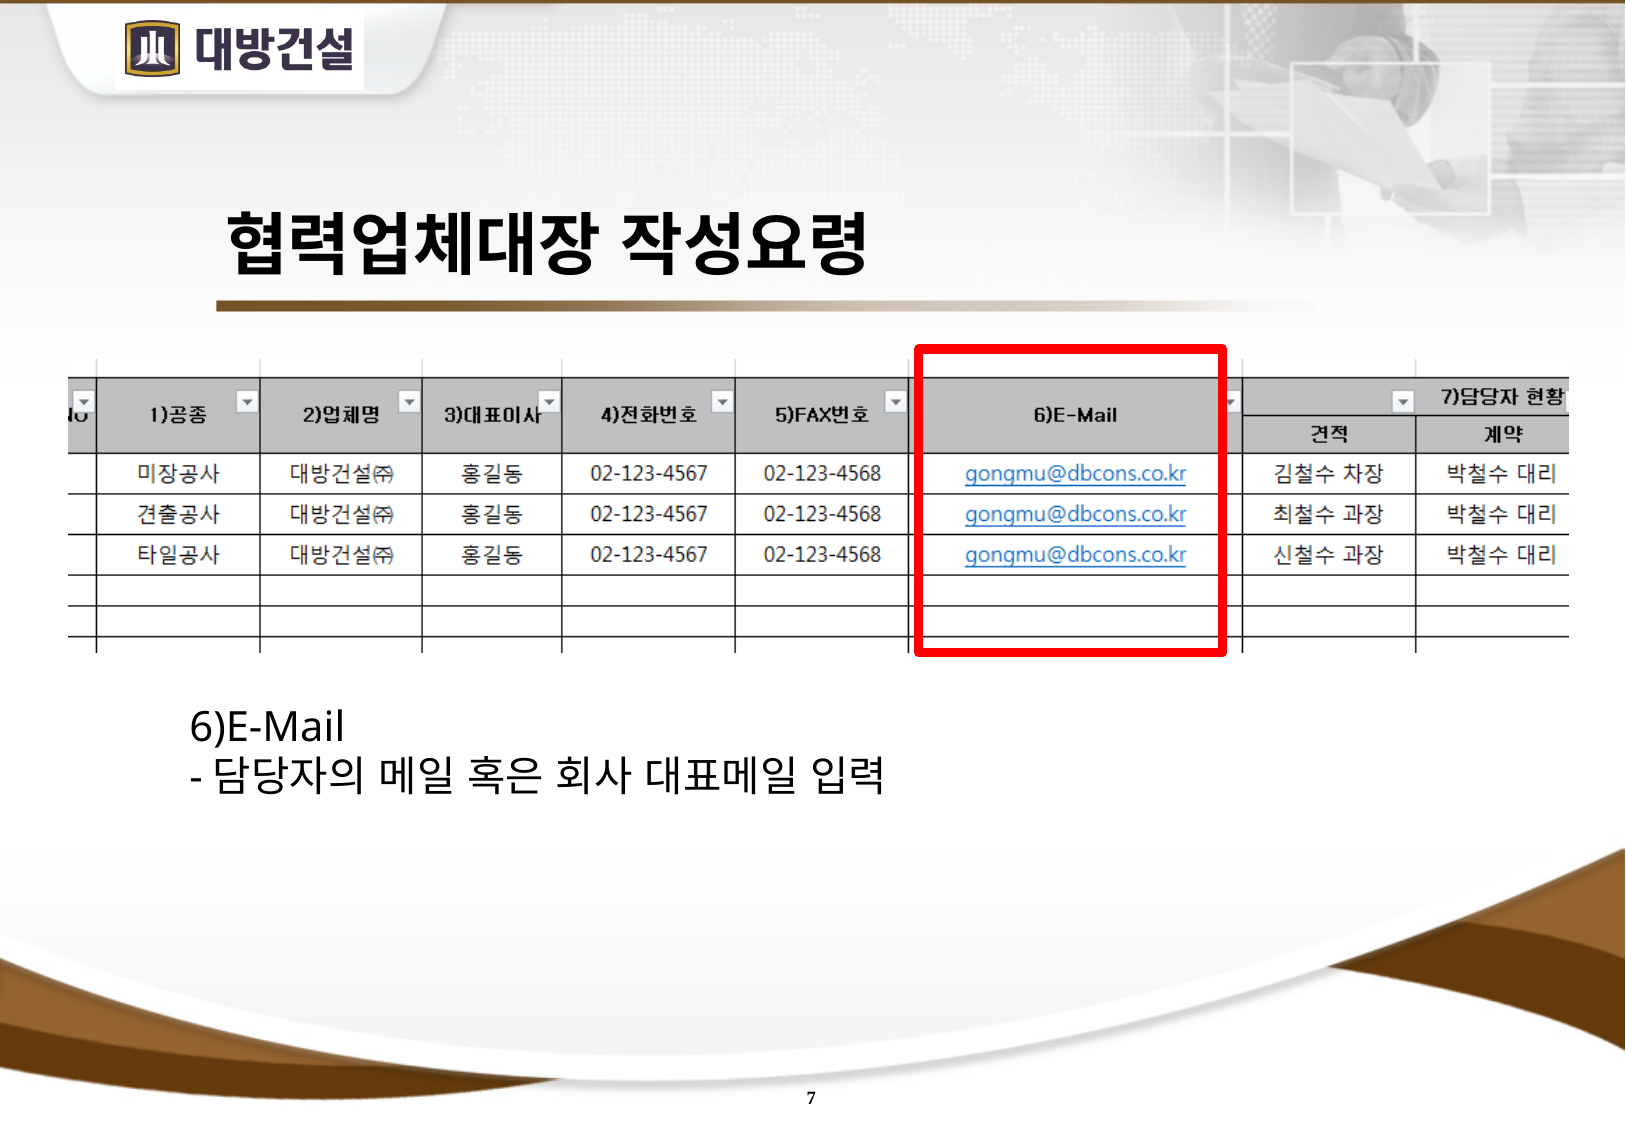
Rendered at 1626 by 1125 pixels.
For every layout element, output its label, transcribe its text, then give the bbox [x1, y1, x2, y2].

picture [0, 0, 1625, 1125]
title 협력업체대장 작성요령 [209, 160, 1223, 292]
text_box [917, 347, 1225, 357]
text_box 6)E-Mail -담당자의 메일 혹은 회사 대표메일 입력 [174, 692, 1486, 808]
